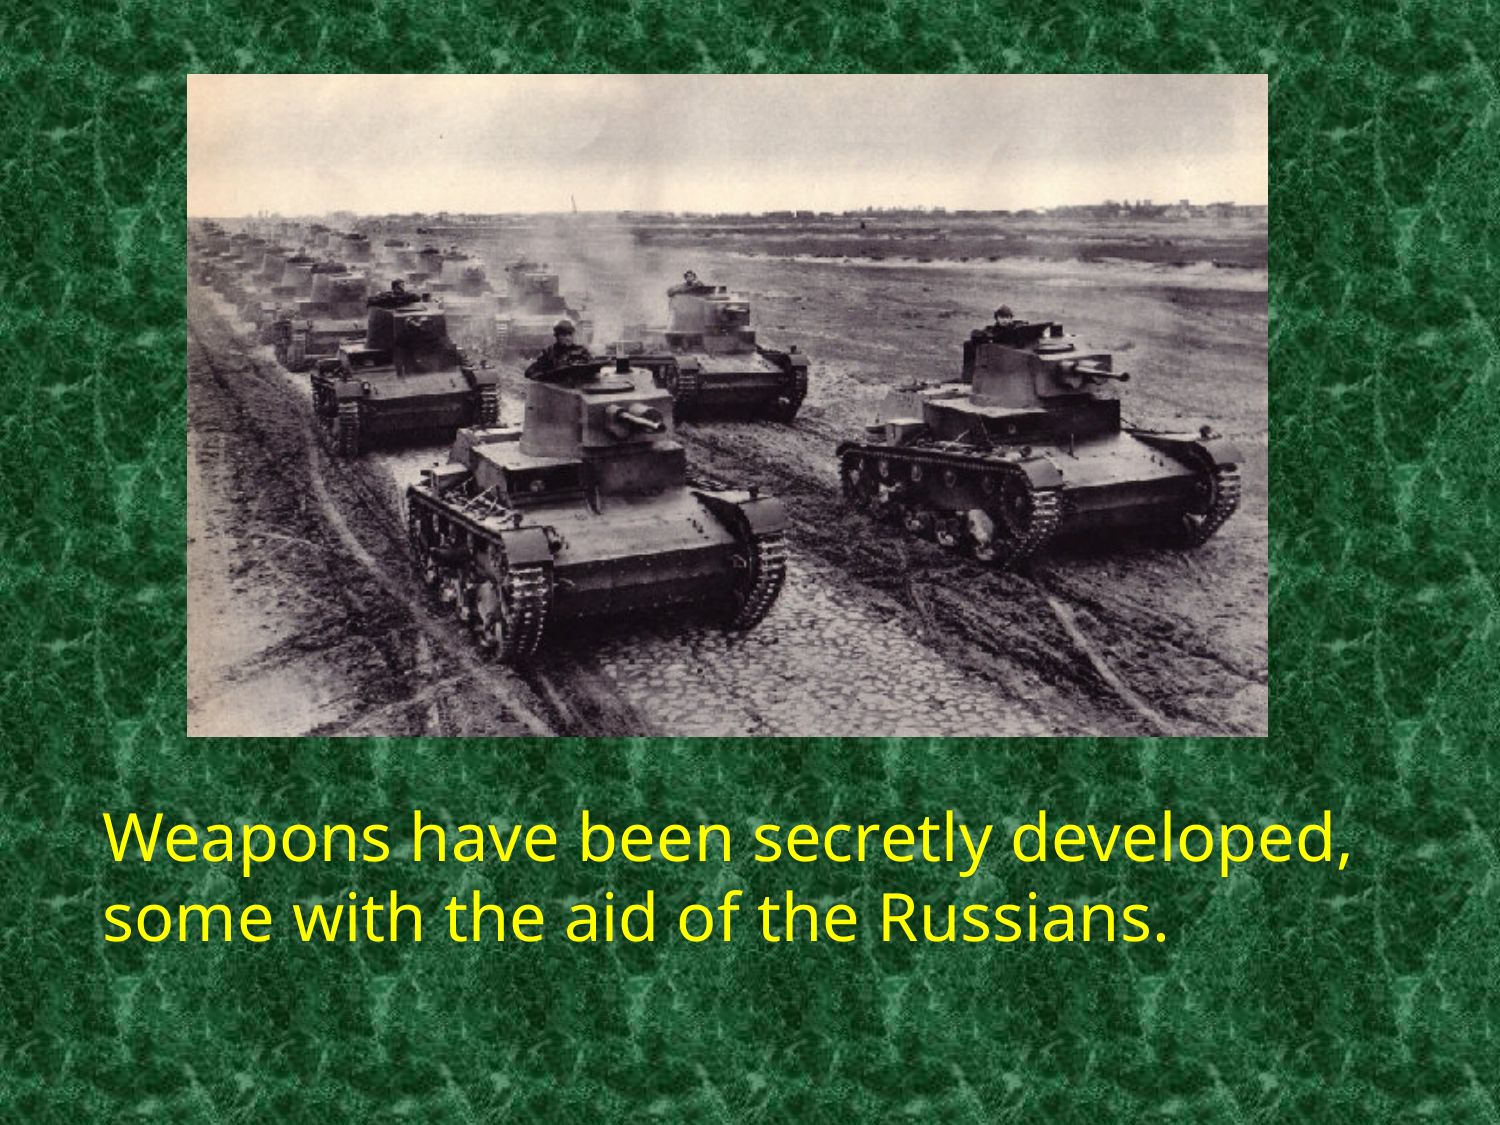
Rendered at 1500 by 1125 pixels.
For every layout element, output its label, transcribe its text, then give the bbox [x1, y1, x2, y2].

text_box Weapons have been secretly developed, some with the aid of the Russians. [87, 787, 1438, 963]
picture [0, 0, 1500, 1125]
